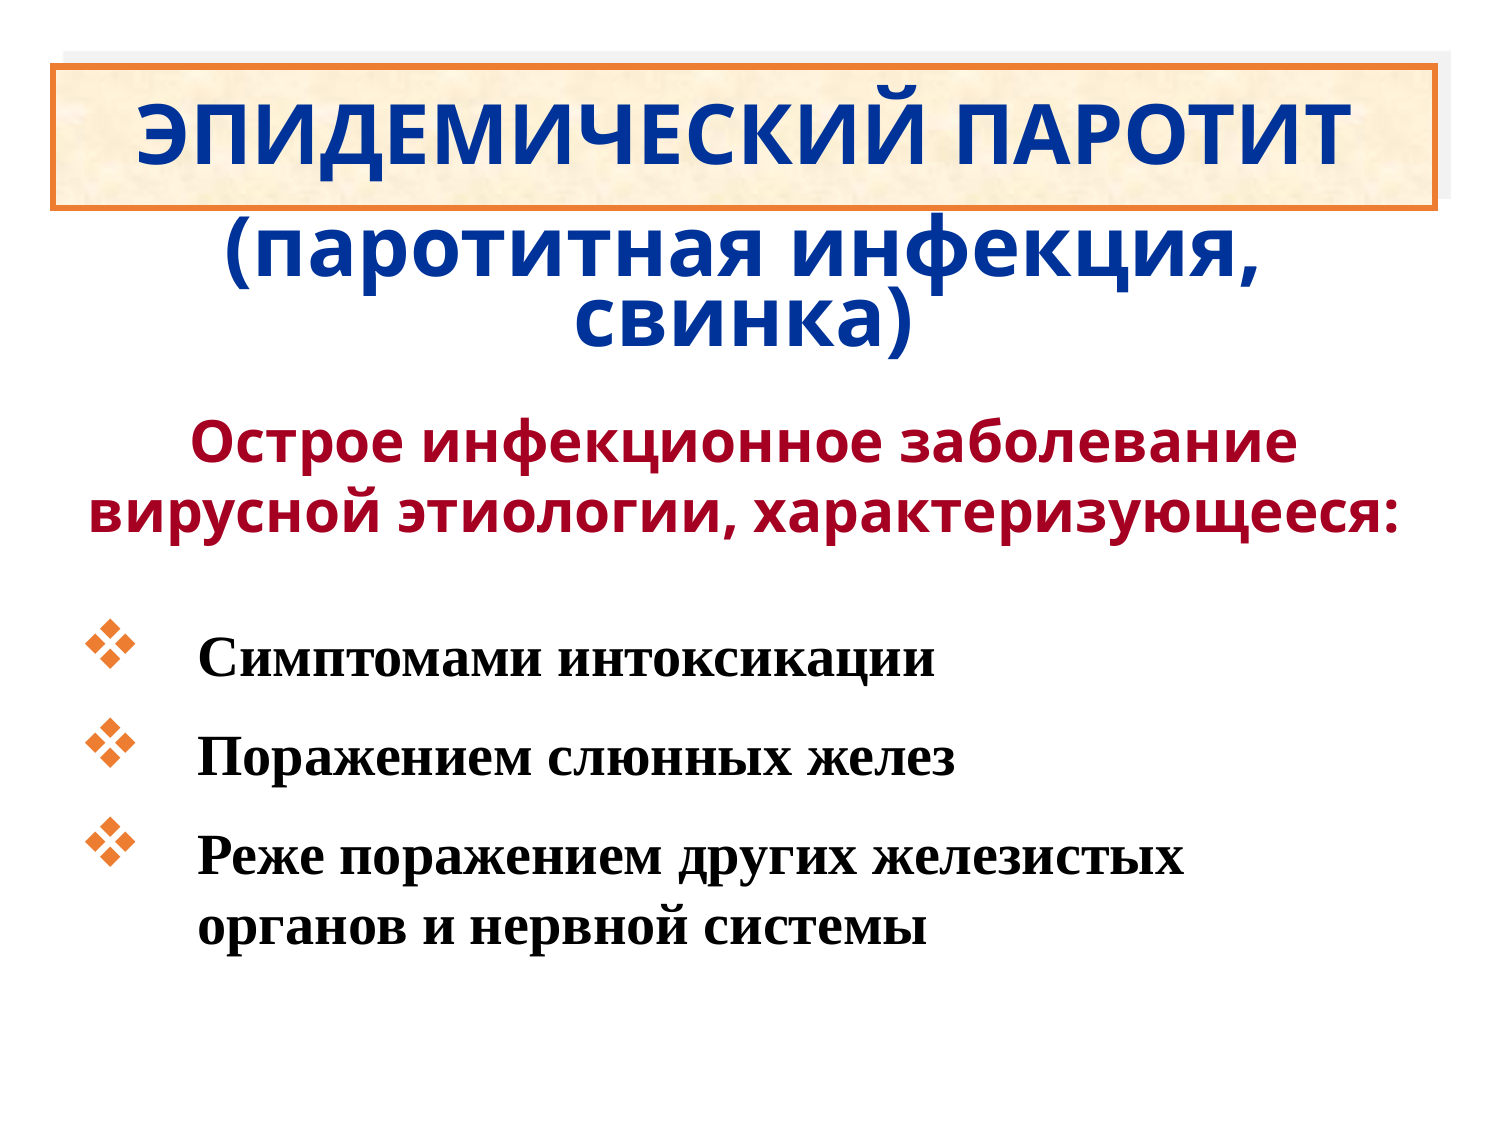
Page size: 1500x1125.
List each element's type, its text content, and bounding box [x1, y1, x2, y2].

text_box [53, 66, 1436, 377]
text_box Симптомами интоксикации Поражением слюнных желез Реже поражением других железистых органов и нервной системы [64, 610, 1412, 964]
text_box Острое инфекционное заболевание вирусной этиологии, характеризующееся: [41, 397, 1447, 552]
